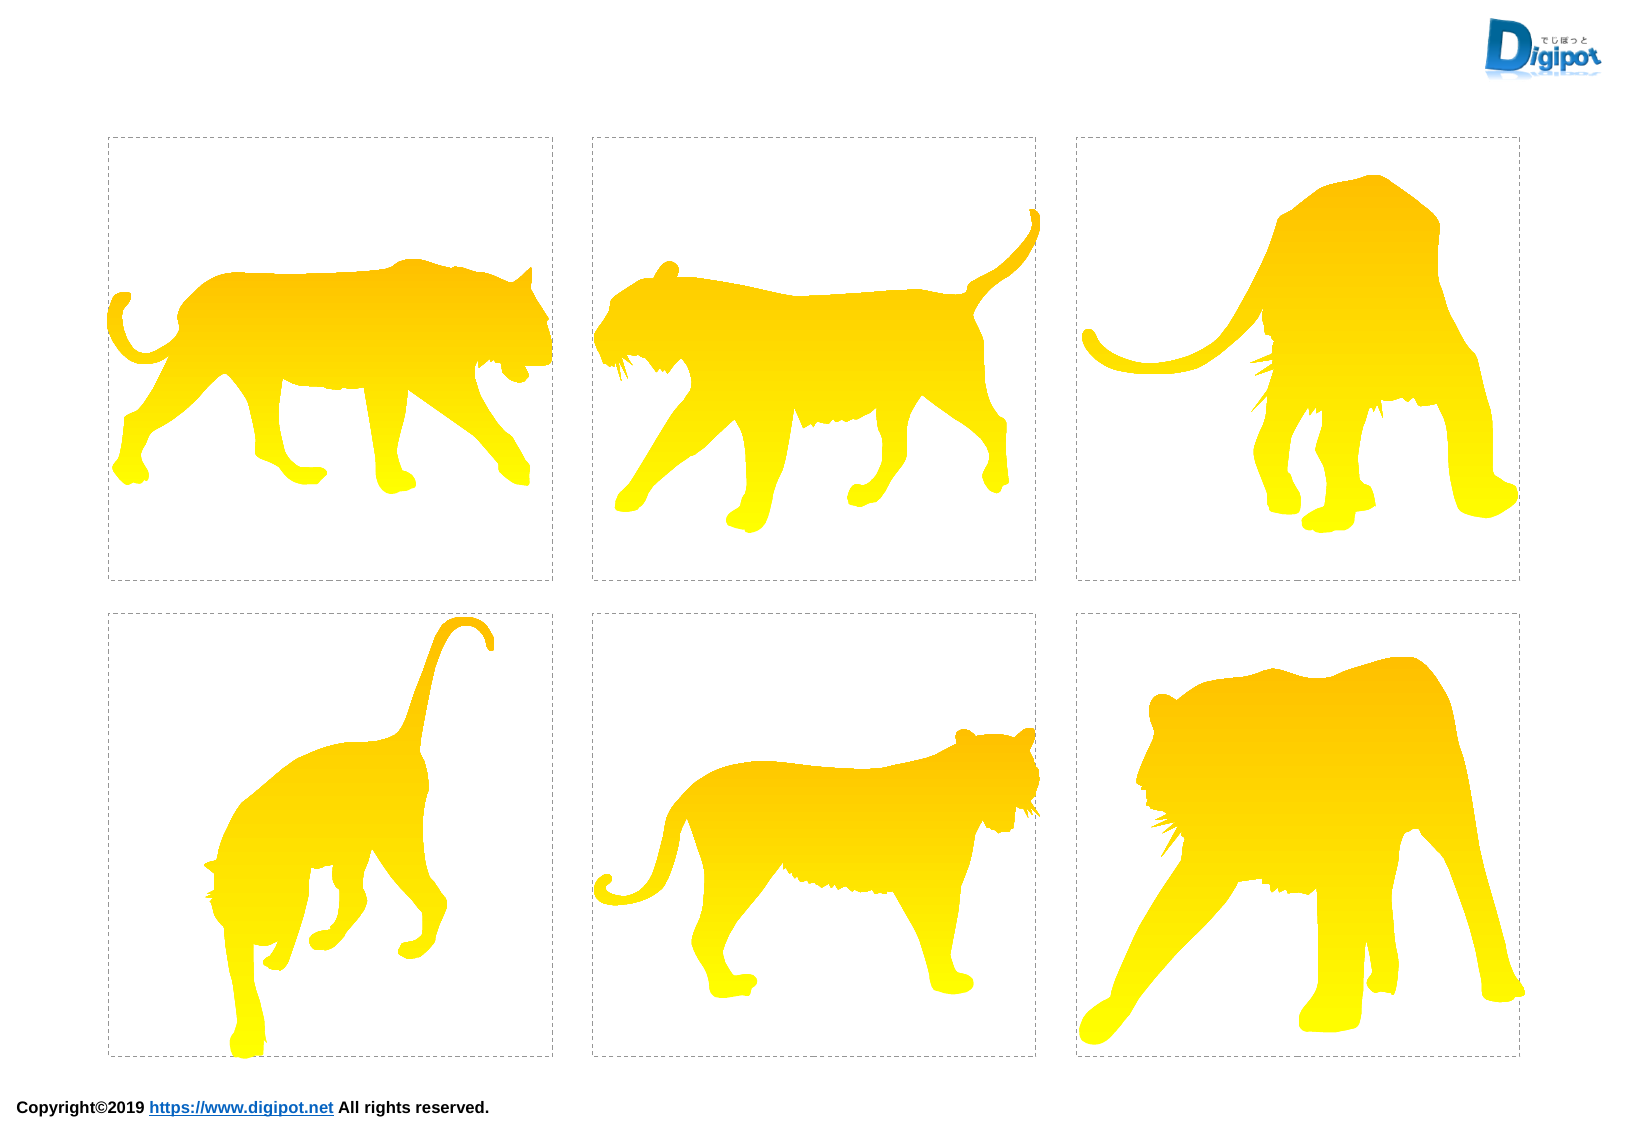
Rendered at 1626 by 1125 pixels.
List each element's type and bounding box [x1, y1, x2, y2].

text_box [1079, 656, 1526, 1045]
picture [1485, 18, 1602, 82]
text_box [107, 259, 553, 495]
text_box [204, 616, 495, 1059]
text_box [594, 209, 1041, 533]
text_box [594, 727, 1041, 999]
text_box [1082, 174, 1518, 533]
